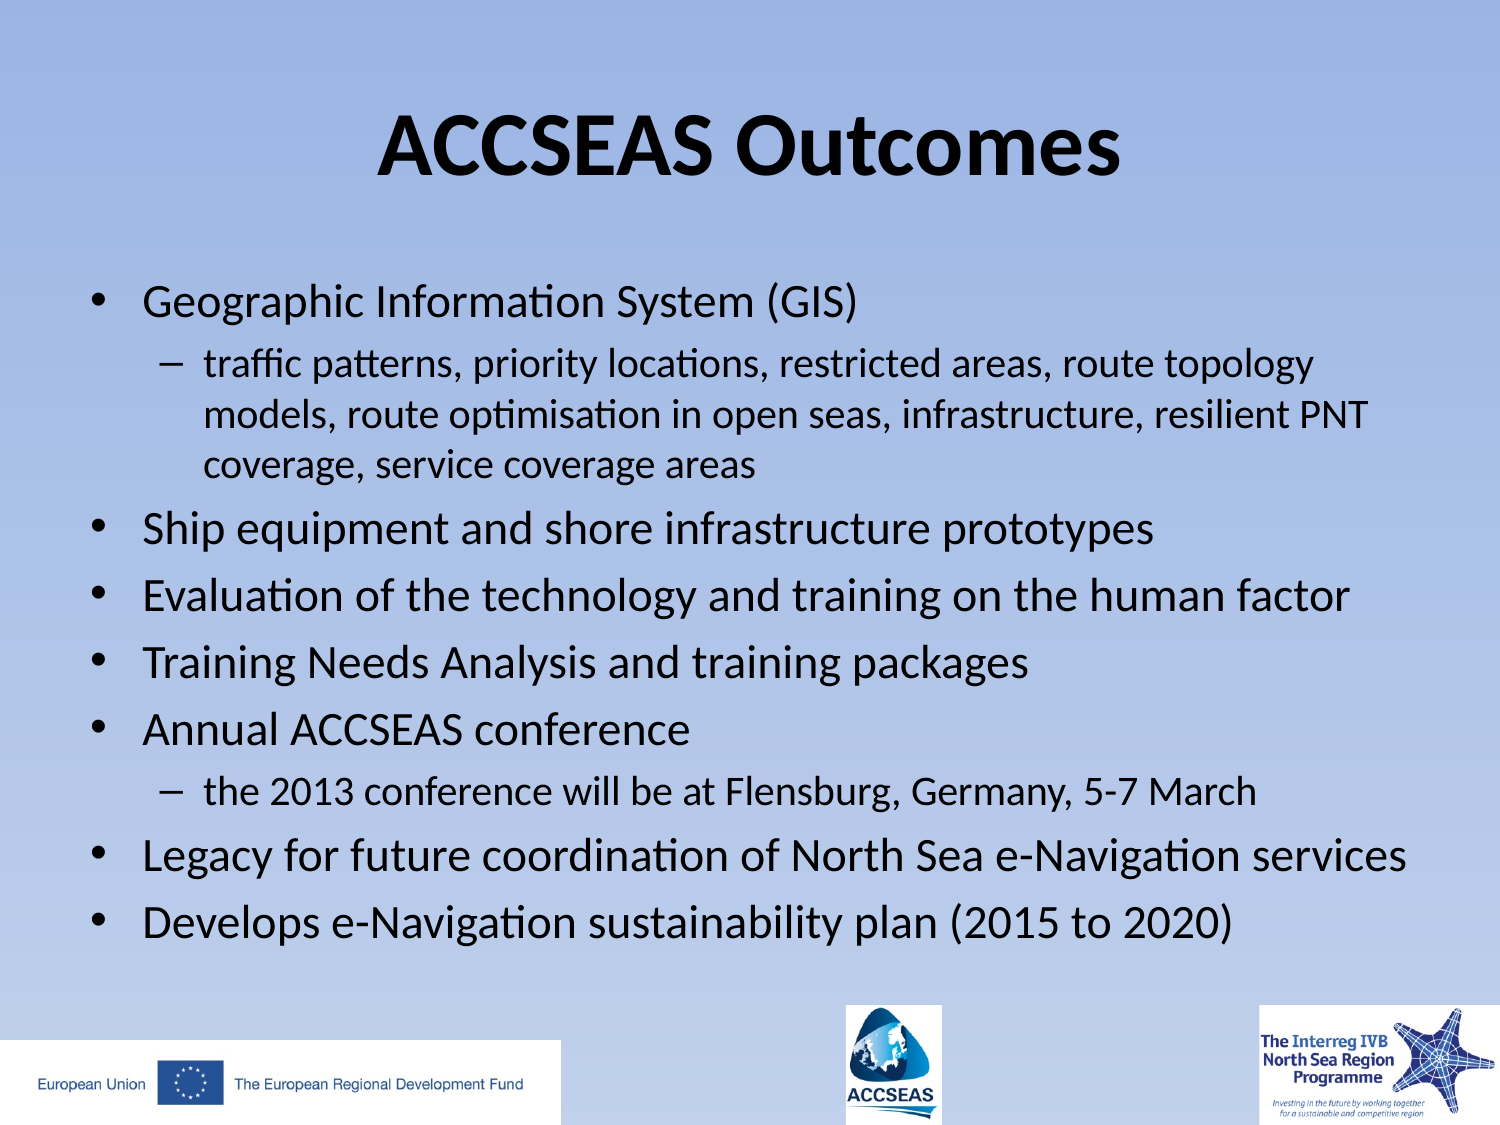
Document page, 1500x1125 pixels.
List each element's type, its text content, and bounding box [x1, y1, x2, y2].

picture [0, 1040, 561, 1125]
picture [1259, 1005, 1500, 1125]
title ACCSEAS Outcomes [75, 45, 1425, 233]
picture [845, 1005, 942, 1125]
list Geographic Information System (GIS) traffic patterns, priority locations, restricted areas, route topology models, route optimisation in open seas, infrastructure, resilient PNT coverage, service coverage areas Ship equipment and shore infrastructure prototypes Evaluation of the technology and training on the human factor Training Needs Analysis and training packages Annual ACCSEAS conference the 2013 conference will be at Flensburg, Germany, 5-7 March Legacy for future coordination of North Sea e-Navigation services Develops e-Navigation sustainability plan (2015 to 2020) [75, 262, 1425, 1005]
